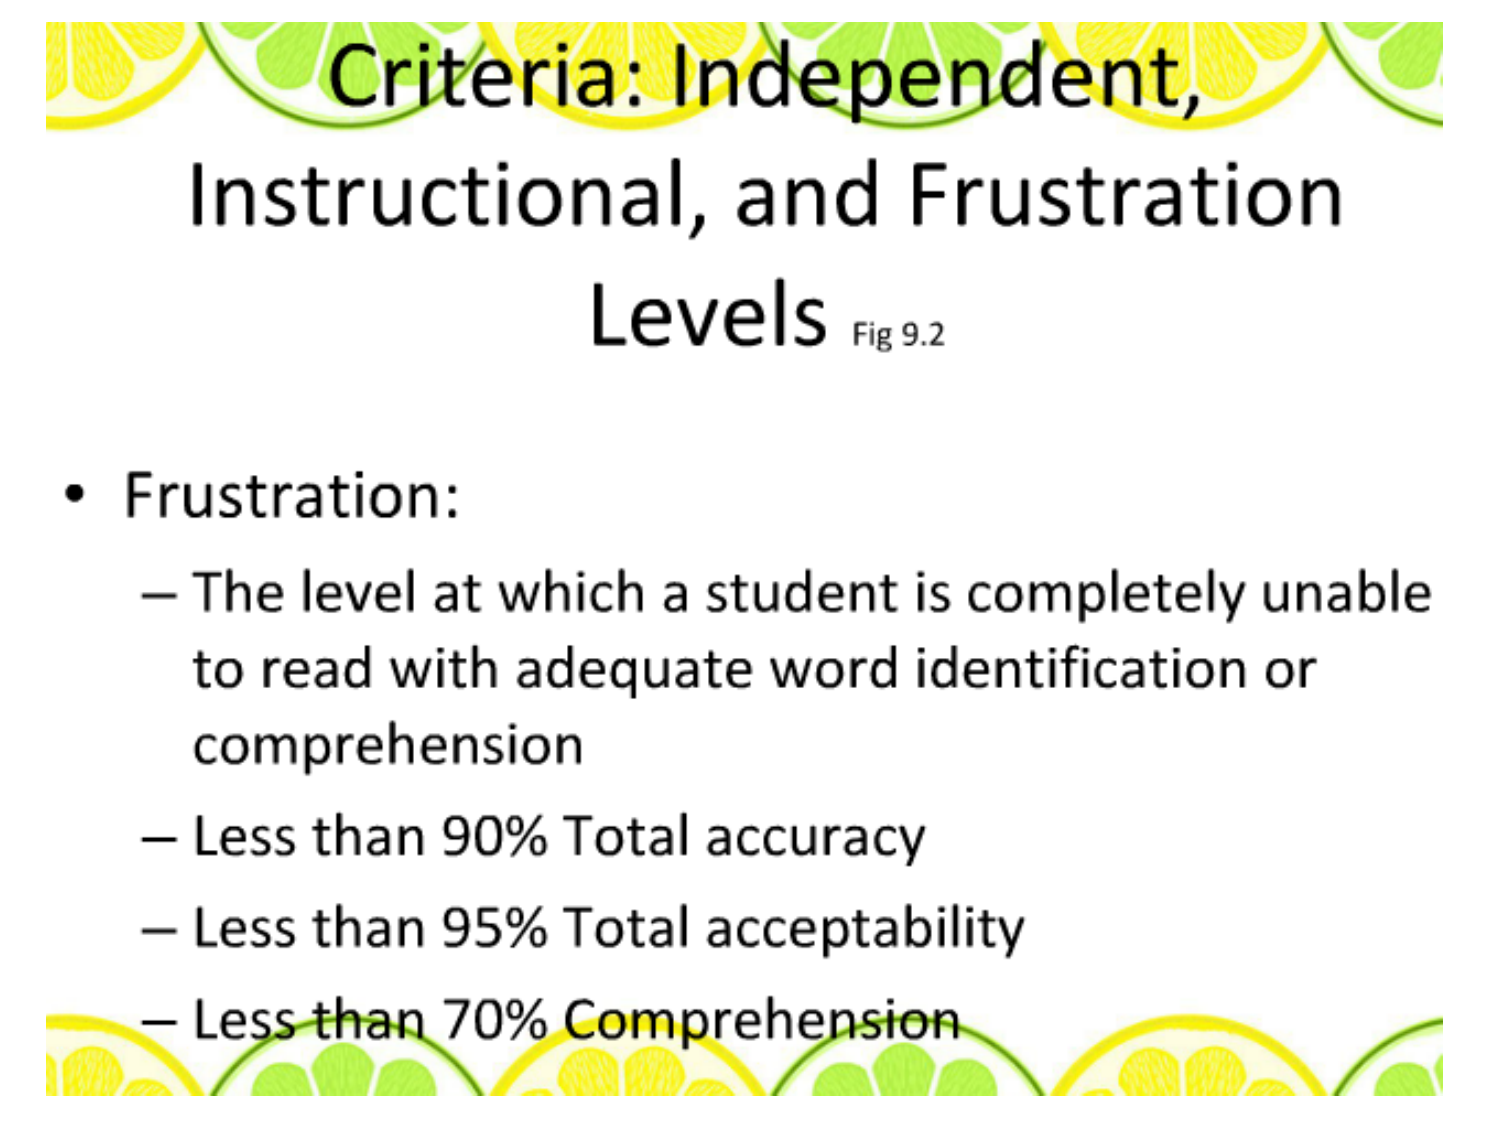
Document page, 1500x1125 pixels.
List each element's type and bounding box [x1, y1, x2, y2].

picture [45, 21, 1444, 1096]
